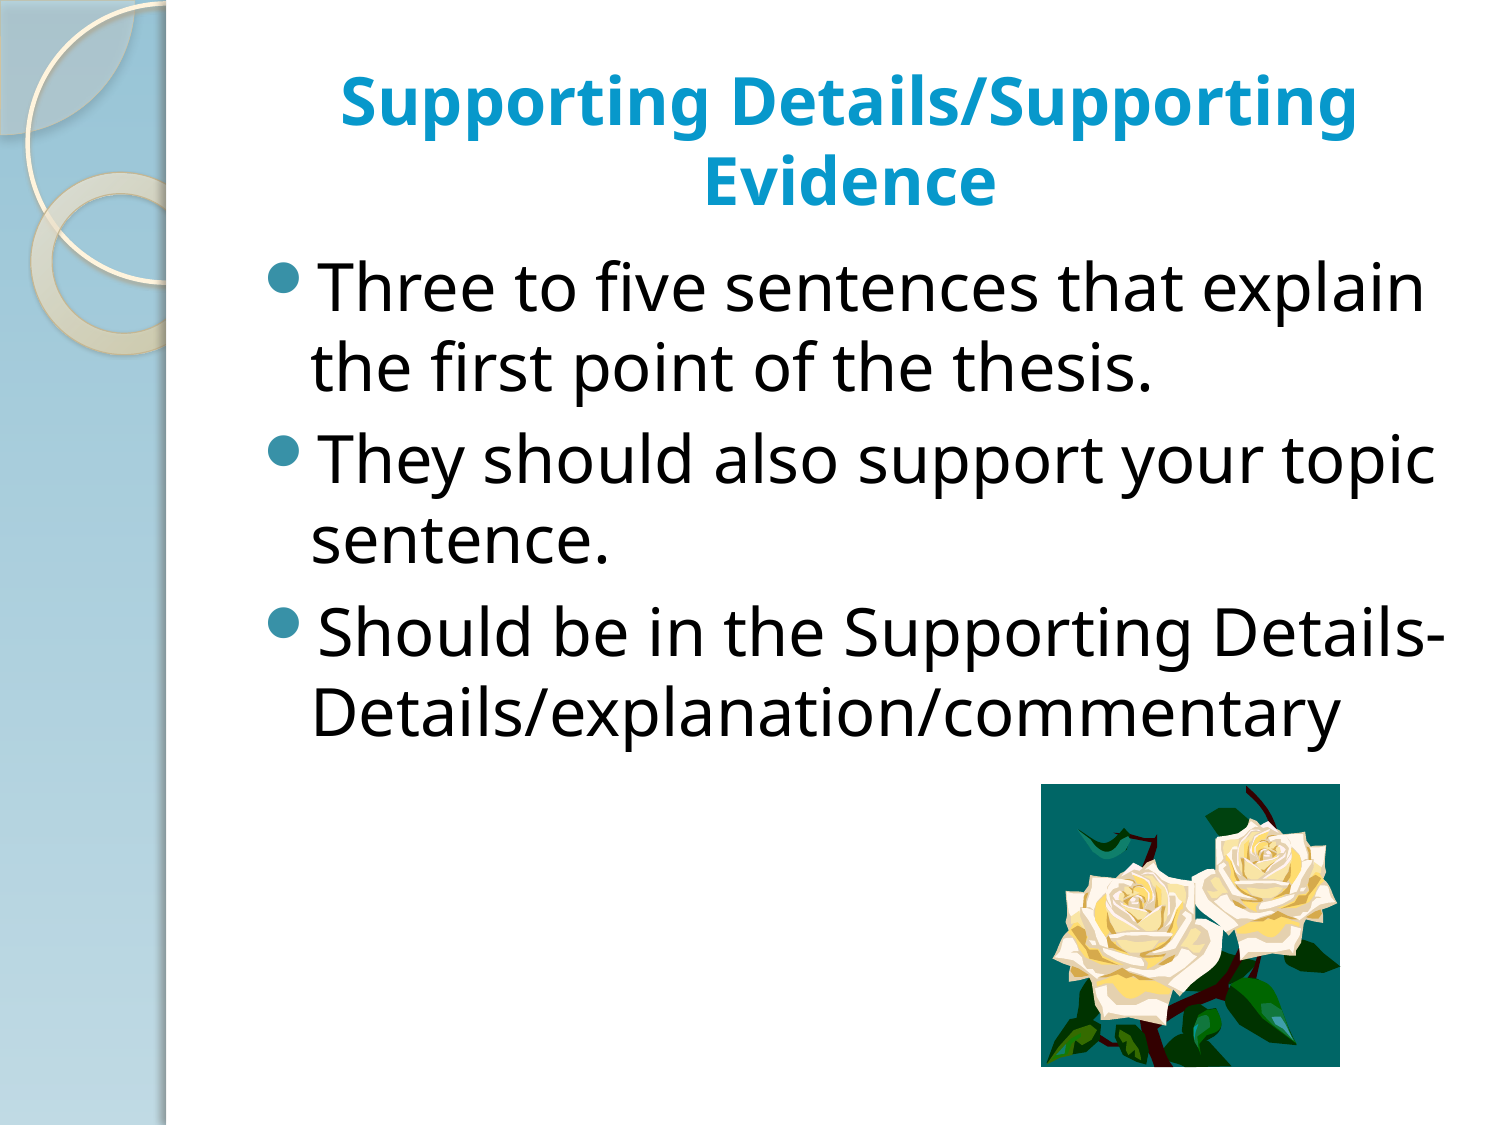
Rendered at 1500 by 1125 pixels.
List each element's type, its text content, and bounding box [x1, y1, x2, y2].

list Three to five sentences that explain the first point of the thesis. They should also support your topic sentence. Should be in the Supporting Details-Details/explanation/commentary [235, 237, 1466, 1025]
picture [1040, 784, 1341, 1068]
title Supporting Details/Supporting Evidence [235, 45, 1466, 233]
